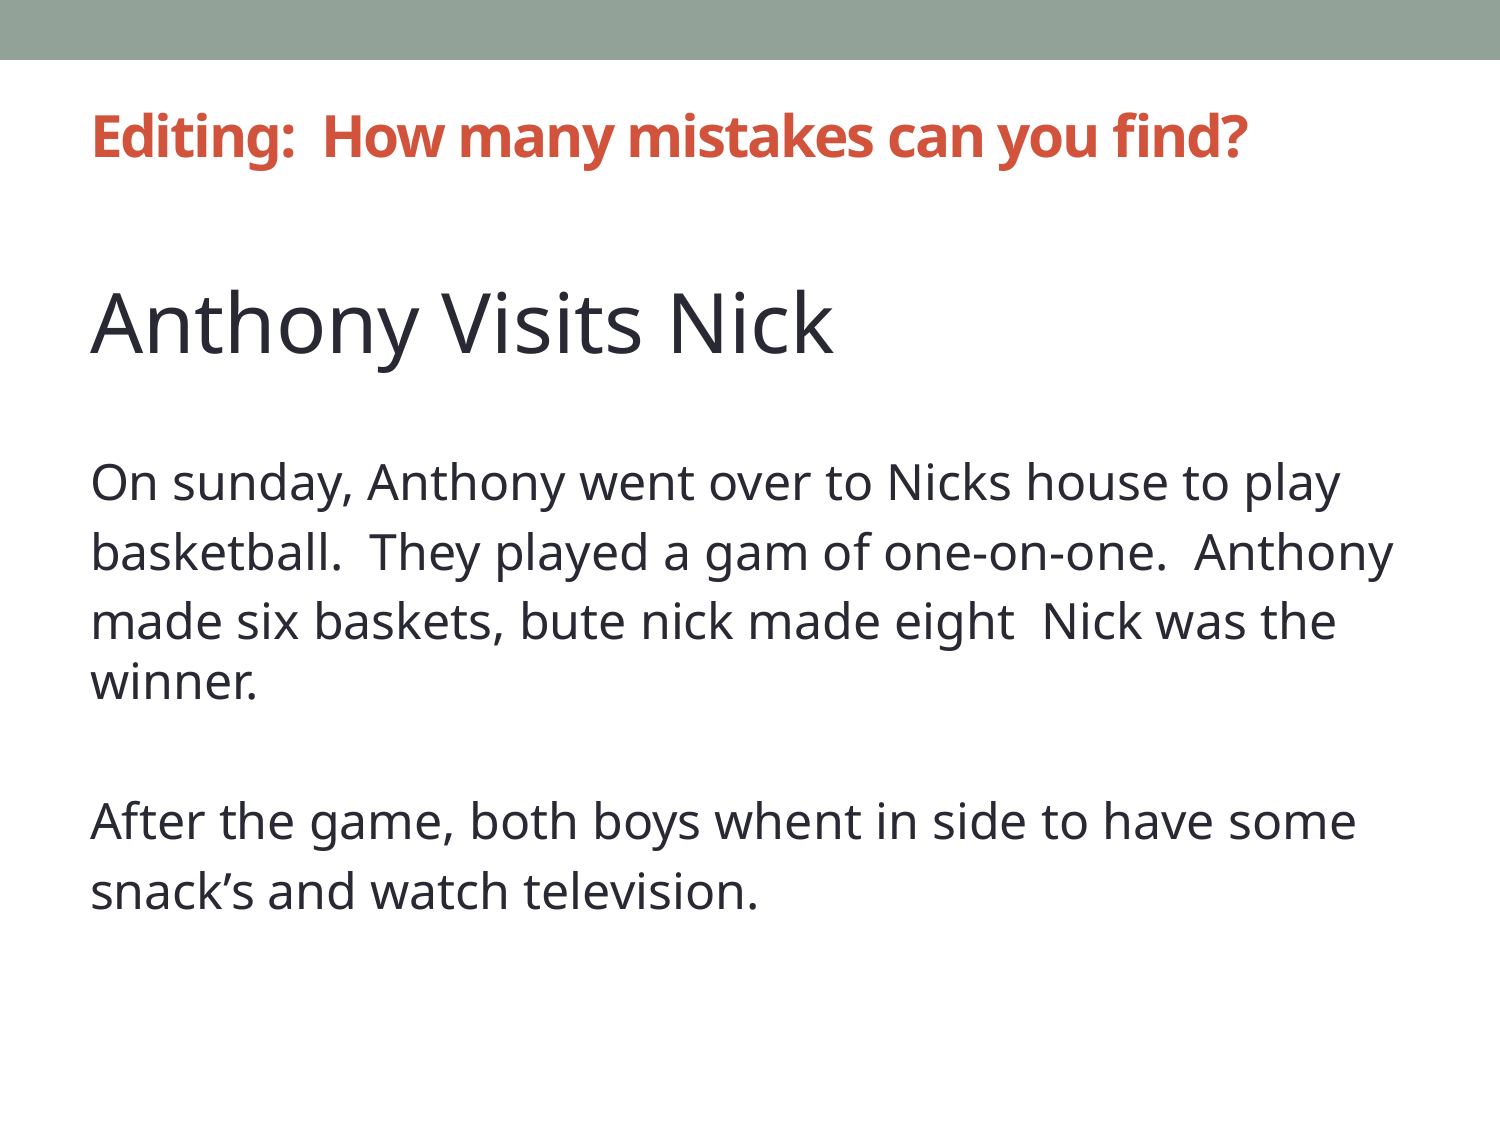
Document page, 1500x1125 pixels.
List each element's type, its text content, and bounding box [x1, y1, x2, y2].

list Anthony Visits Nick On sunday, Anthony went over to Nicks house to play basketball. They played a gam of one-on-one. Anthony made six baskets, bute nick made eight Nick was the winner. After the game, both boys whent in side to have some snack’s and watch television. [75, 262, 1425, 1063]
title Editing: How many mistakes can you find? [75, 87, 1425, 250]
